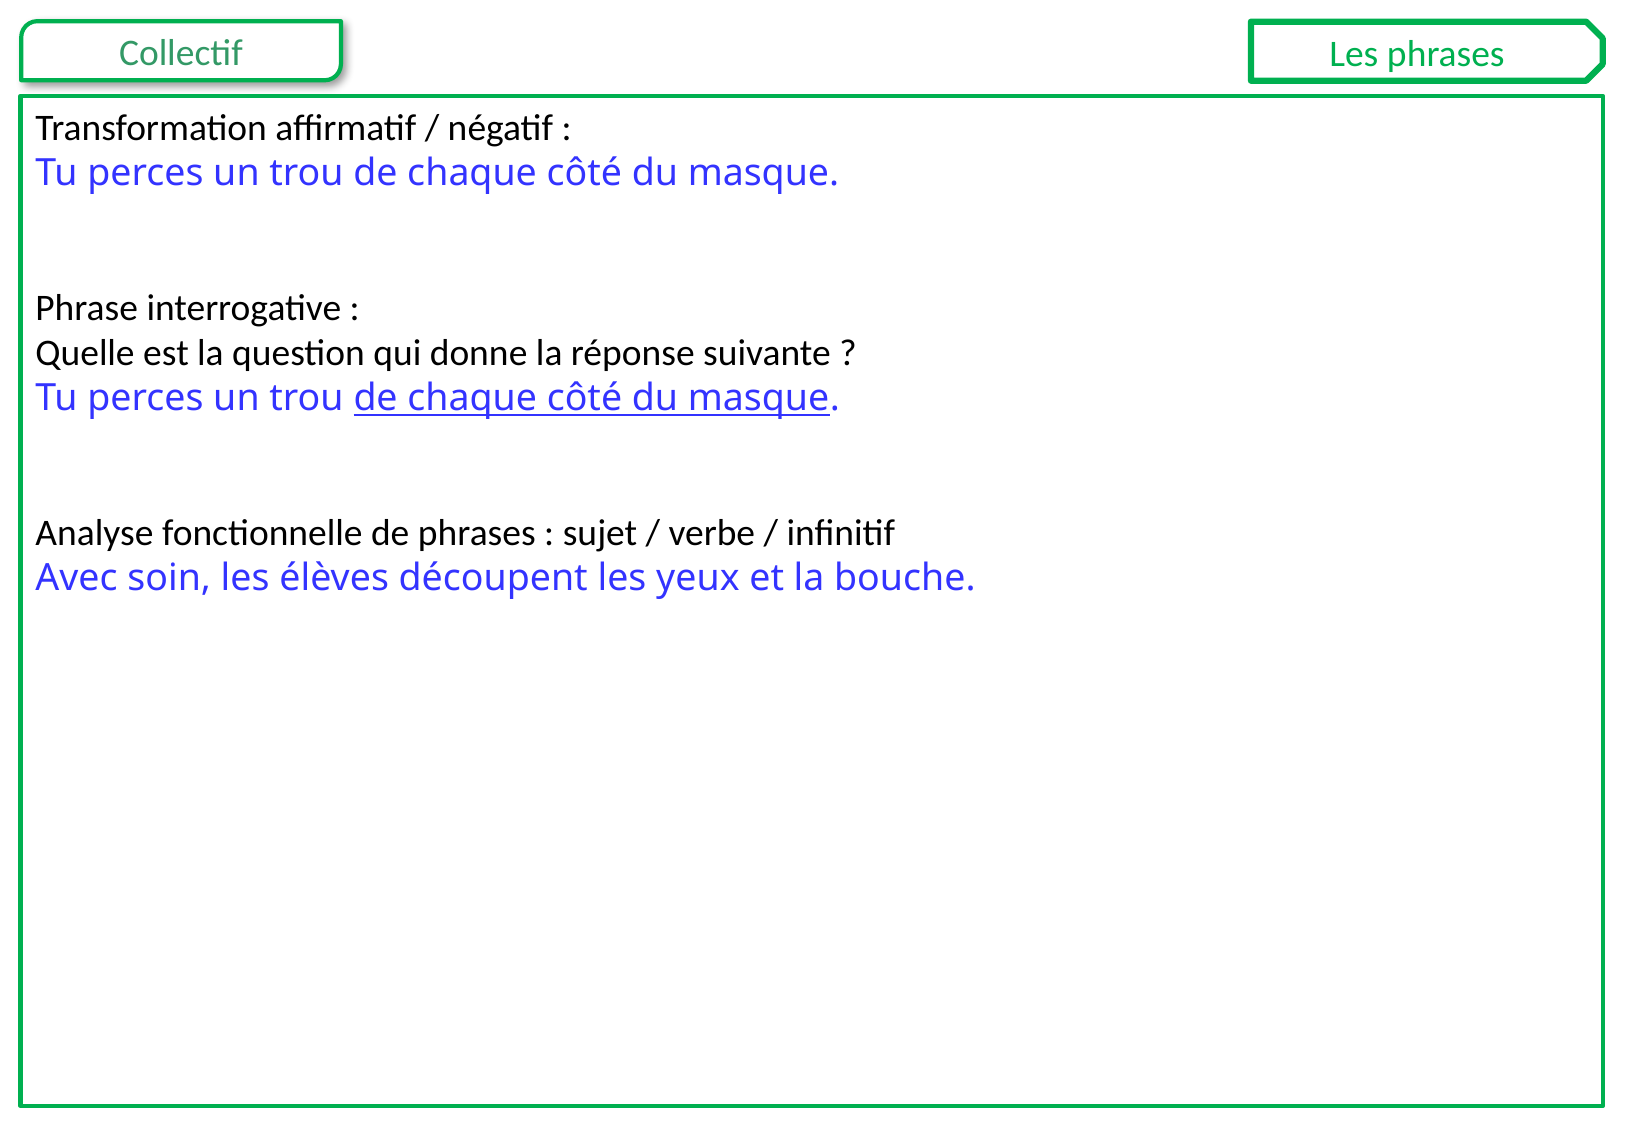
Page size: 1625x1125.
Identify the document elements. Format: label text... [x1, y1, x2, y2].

list Les phrases [1250, 21, 1584, 81]
list Transformation affirmatif / négatif : Tu perces un trou de chaque côté du masque. Phrase interrogative : Quelle est la question qui donne la réponse suivante ? Tu perces un trou de chaque côté du masque. Analyse fonctionnelle de phrases : sujet / verbe / infinitif Avec soin, les élèves découpent les yeux et la bouche. [18, 94, 1605, 1108]
